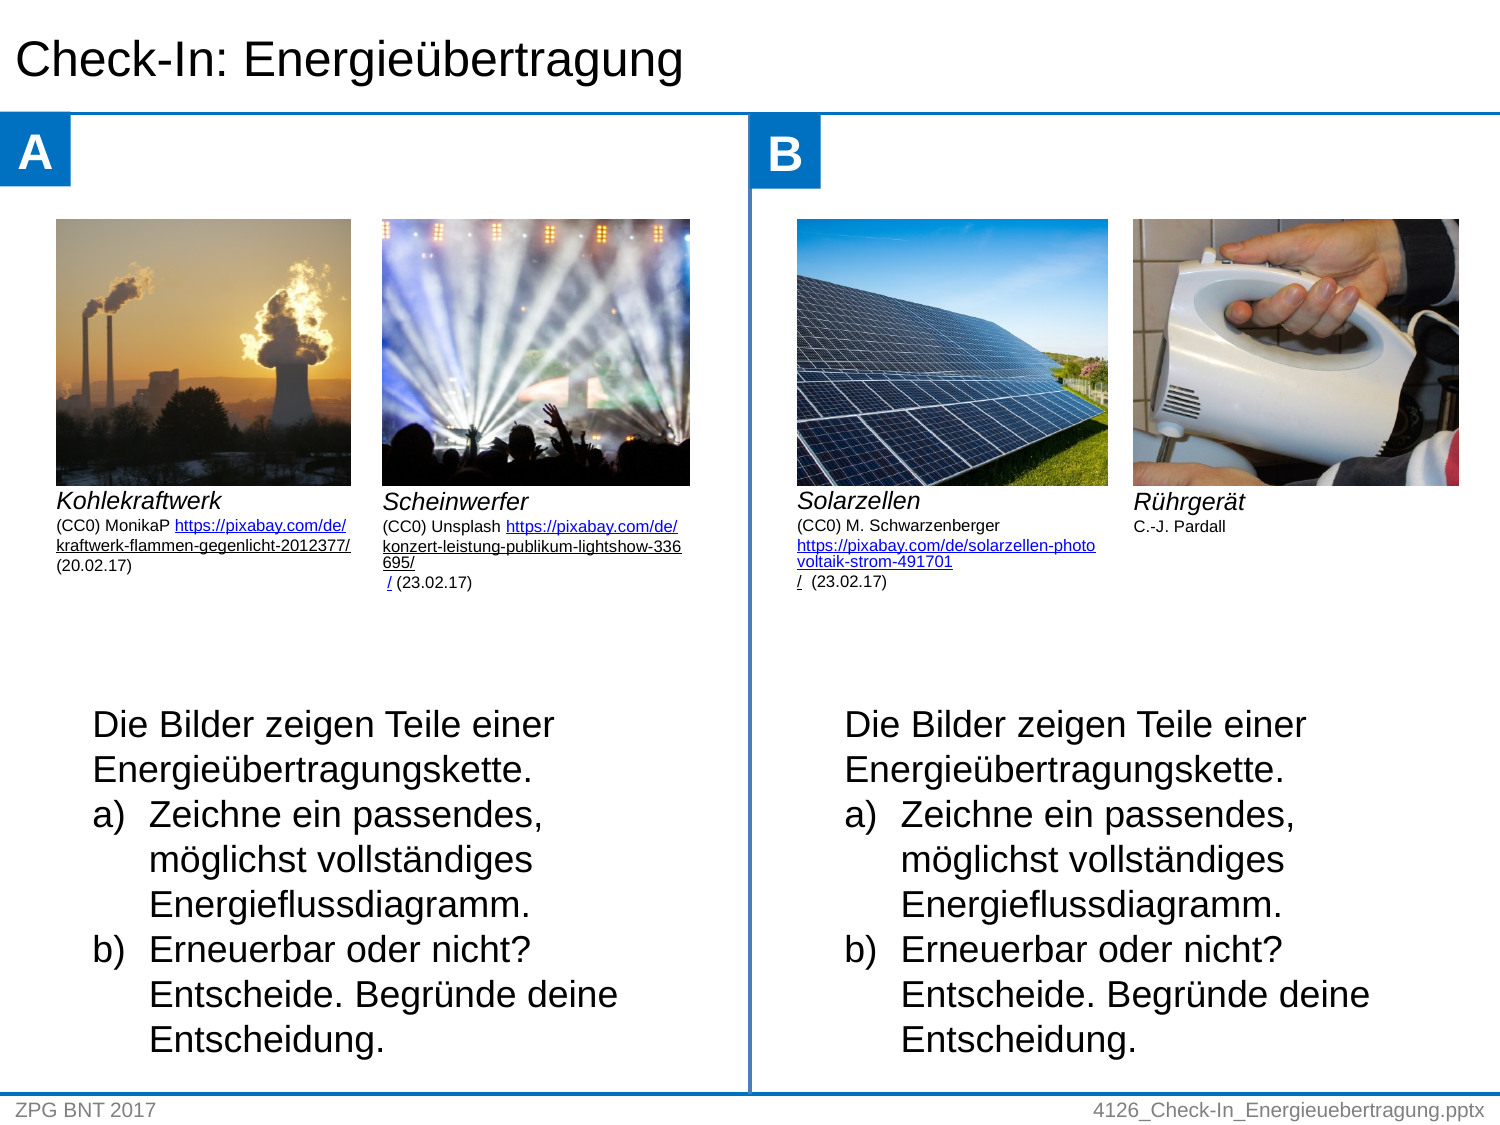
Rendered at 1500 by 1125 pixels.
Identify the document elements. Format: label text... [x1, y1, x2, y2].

slide_number 4126_Check-In_Energieuebertragung.pptx [1033, 1094, 1500, 1125]
text_box Die Bilder zeigen Teile einer Energieübertragungskette. Zeichne ein passendes, möglichst vollständiges Energieflussdiagramm. Erneuerbar oder nicht? Entscheide. Begründe deine Entscheidung. [77, 692, 669, 1068]
text_box Die Bilder zeigen Teile einer Energieübertragungskette. Zeichne ein passendes, möglichst vollständiges Energieflussdiagramm. Erneuerbar oder nicht? Entscheide. Begründe deine Entscheidung. [829, 692, 1421, 1068]
text_box A [0, 111, 71, 187]
slide_number ZPG BNT 2017 [0, 1094, 408, 1125]
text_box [796, 219, 1460, 586]
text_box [56, 219, 690, 587]
text_box B [751, 114, 821, 189]
title Check-In: Energieübertragung [0, 0, 1500, 114]
